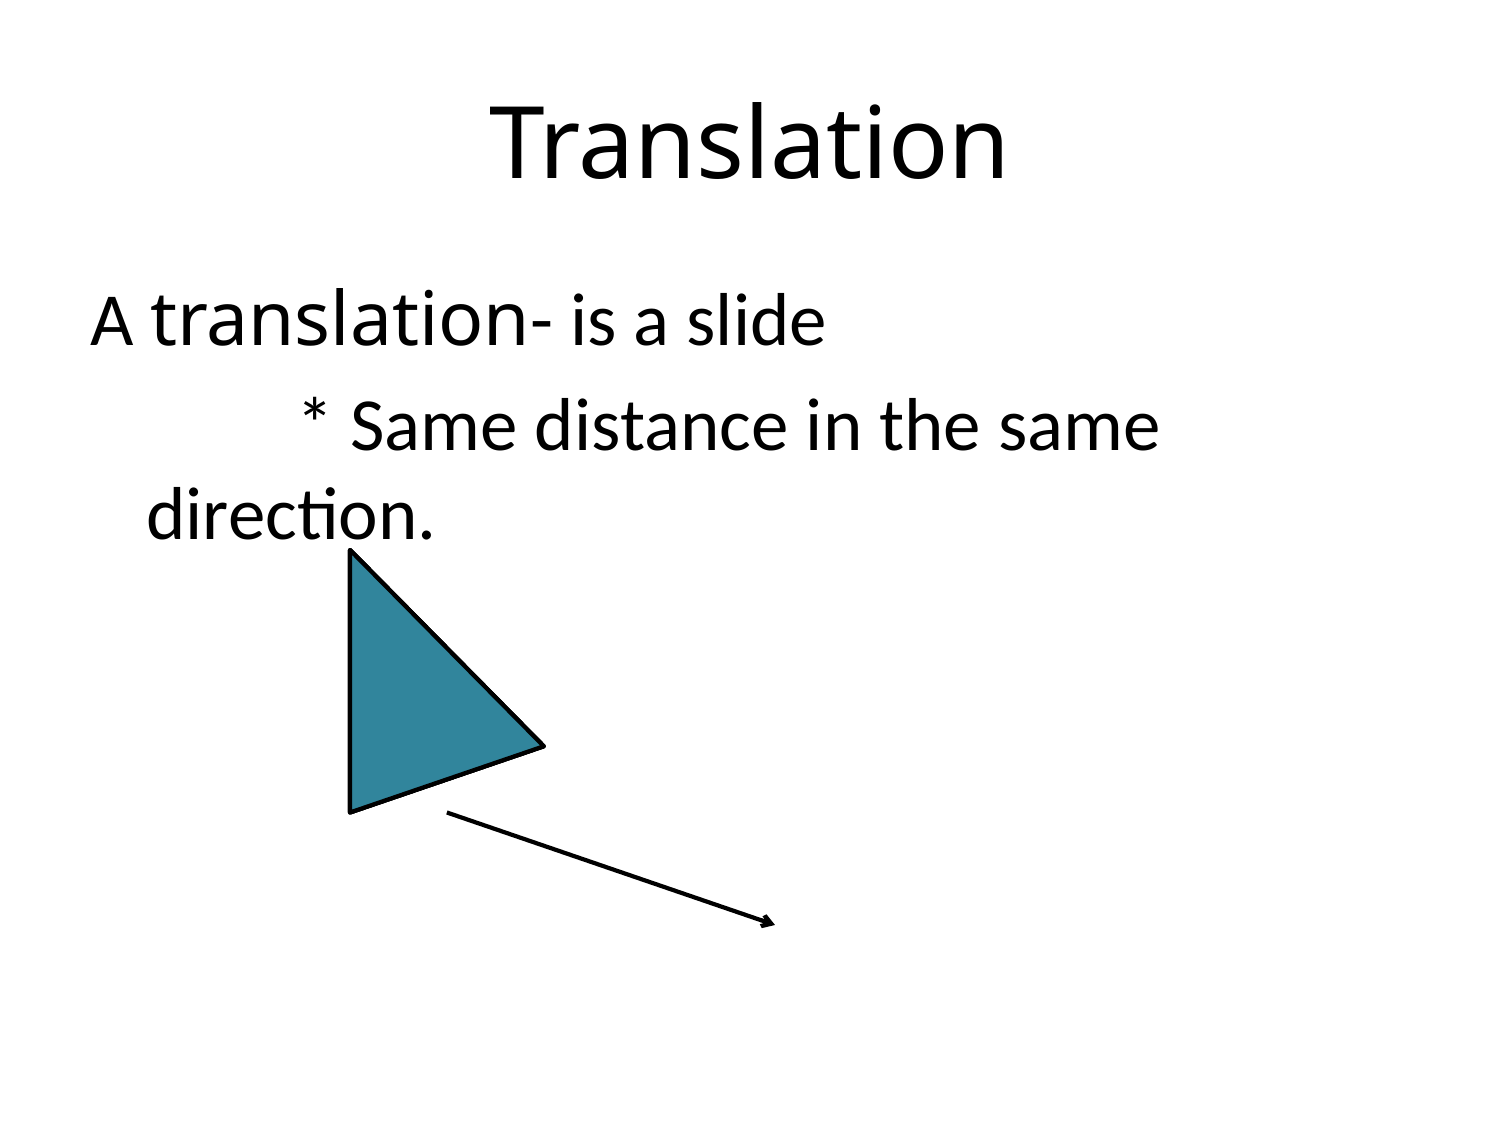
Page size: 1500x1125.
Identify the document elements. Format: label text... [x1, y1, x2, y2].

title Translation [75, 45, 1425, 233]
list A translation- is a slide * Same distance in the same direction. [75, 262, 1463, 1005]
text_box [347, 548, 546, 815]
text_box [446, 812, 776, 926]
